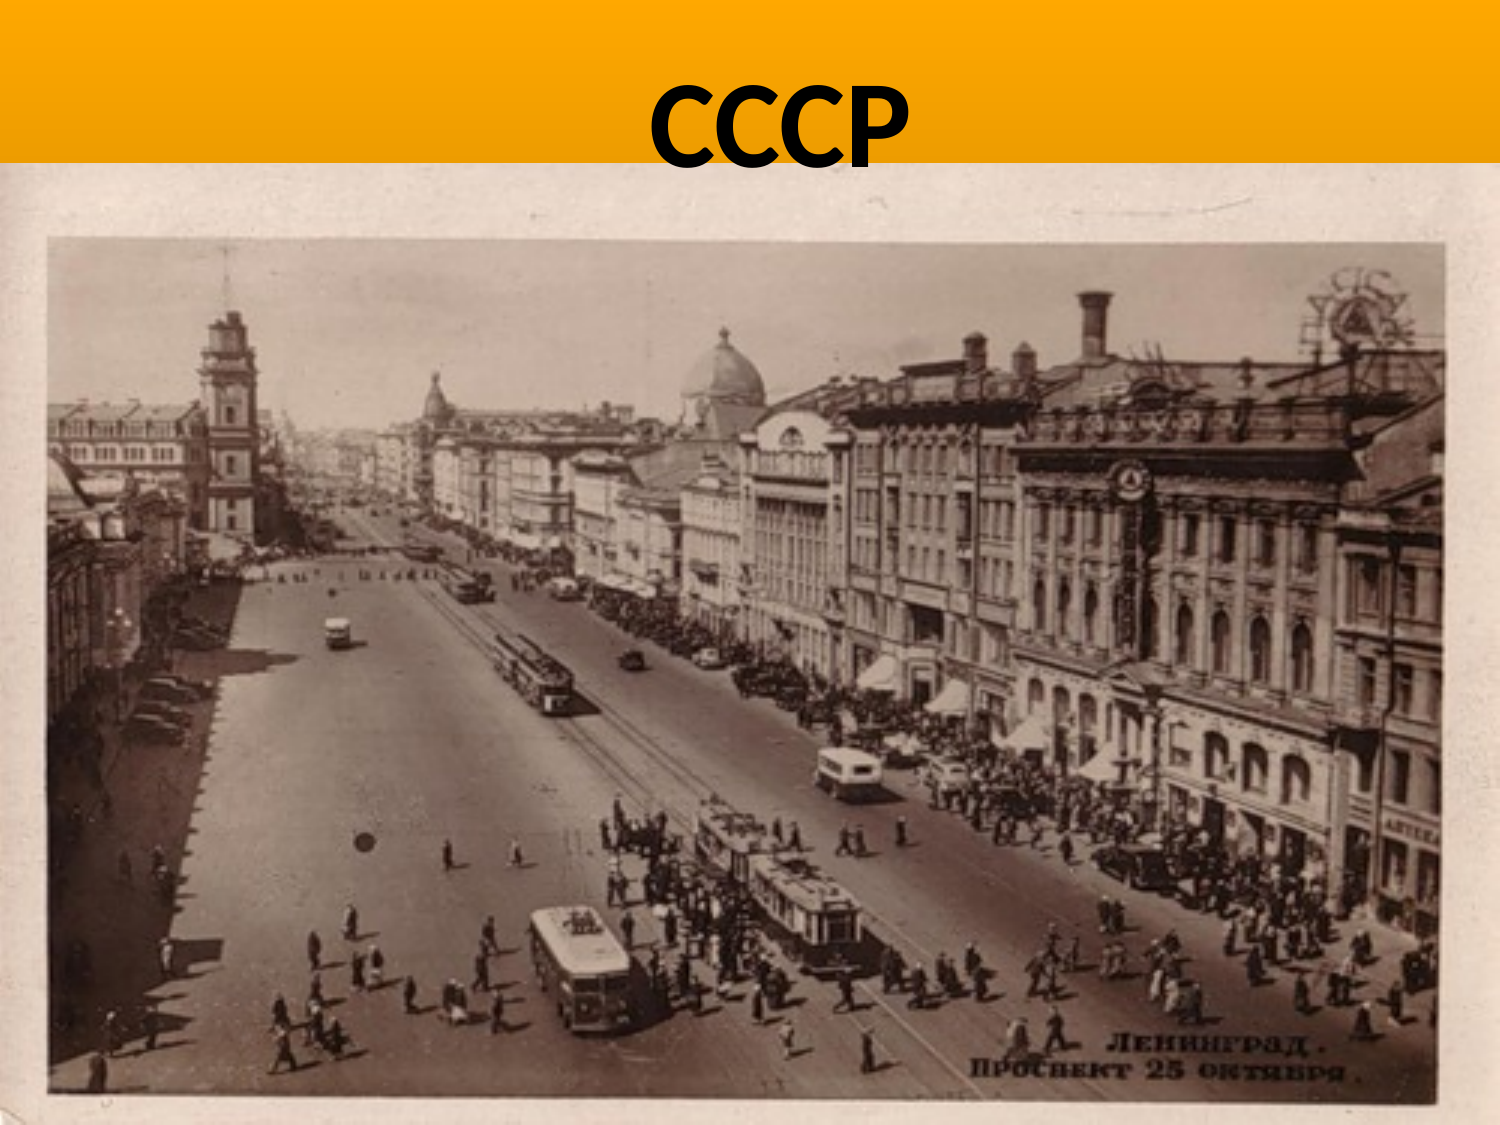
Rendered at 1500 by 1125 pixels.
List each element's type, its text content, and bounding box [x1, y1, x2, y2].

picture [0, 163, 1500, 1125]
text_box СССР [634, 35, 950, 162]
